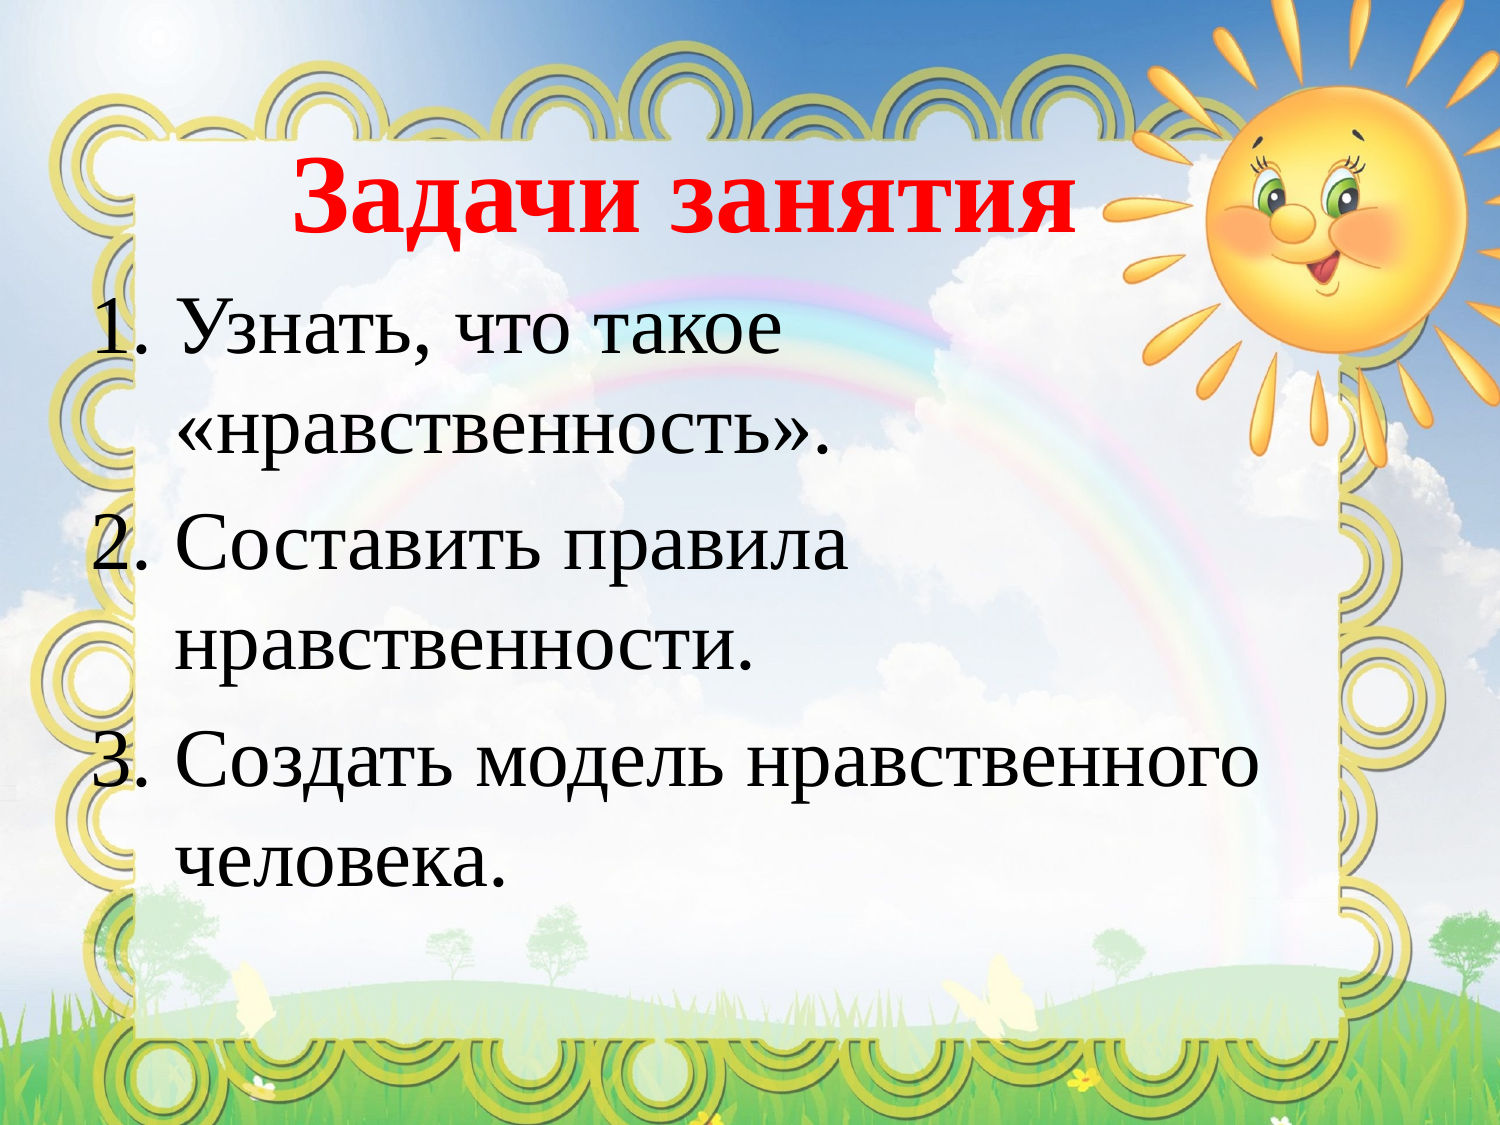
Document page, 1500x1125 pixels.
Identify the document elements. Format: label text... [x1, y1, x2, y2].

title Задачи занятия [23, 93, 1374, 282]
list Узнать, что такое «нравственность». Составить правила нравственности. Создать модель нравственного человека. [75, 262, 1325, 1005]
